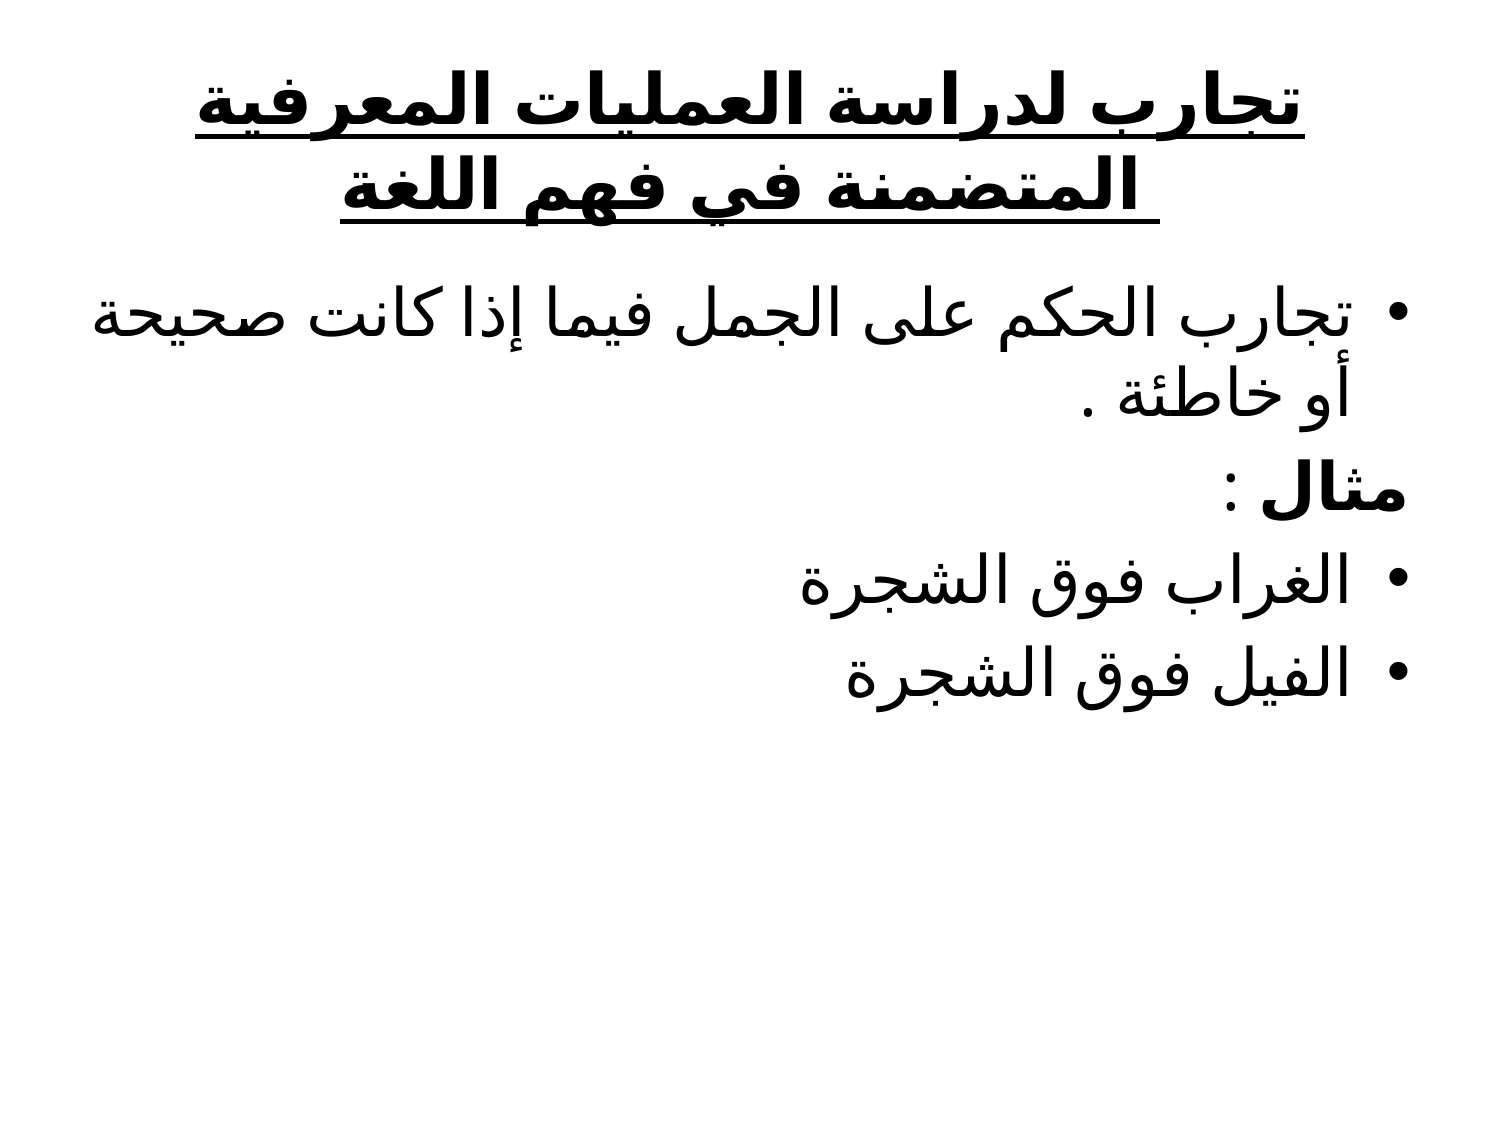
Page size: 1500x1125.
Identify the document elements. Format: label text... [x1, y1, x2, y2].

list تجارب الحكم على الجمل فيما إذا كانت صحيحة أو خاطئة . مثال : الغراب فوق الشجرة الفيل فوق الشجرة [75, 262, 1425, 1005]
title تجارب لدراسة العمليات المعرفية المتضمنة في فهم اللغة [75, 45, 1425, 233]
